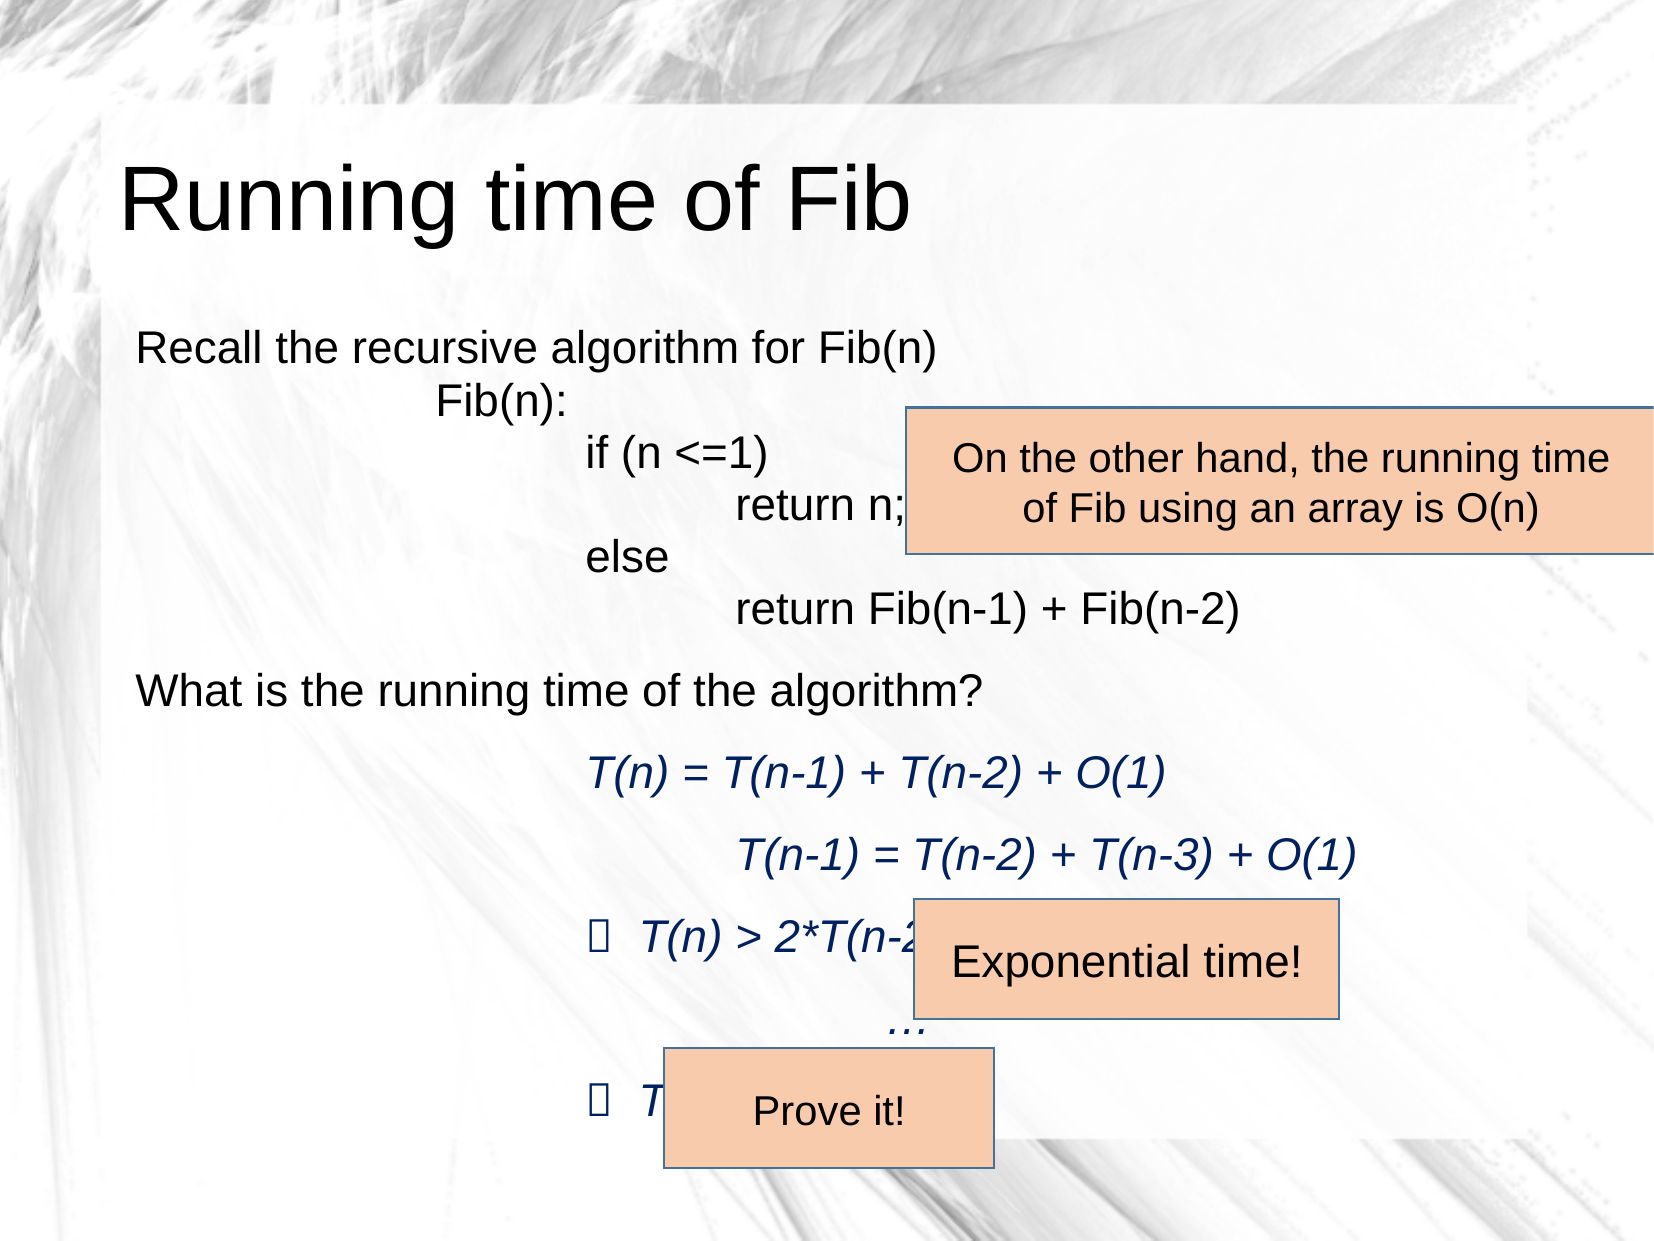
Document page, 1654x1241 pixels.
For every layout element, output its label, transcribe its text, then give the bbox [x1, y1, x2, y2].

title Running time of Fib [118, 112, 1506, 281]
list Recall the recursive algorithm for Fib(n) Fib(n): if (n <=1) return n; else return Fib(n-1) + Fib(n-2) What is the running time of the algorithm? T(n) = T(n-1) + T(n-2) + O(1) T(n-1) = T(n-2) + T(n-3) + O(1)  T(n) > 2*T(n-2) + O(1) …  T(n) > 2n/2 [118, 319, 1571, 1109]
picture [0, 0, 1654, 1241]
text_box On the other hand, the running time of Fib using an array is O(n) [906, 407, 1654, 554]
text_box Exponential time! [914, 898, 1340, 1019]
text_box Prove it! [664, 1048, 995, 1169]
